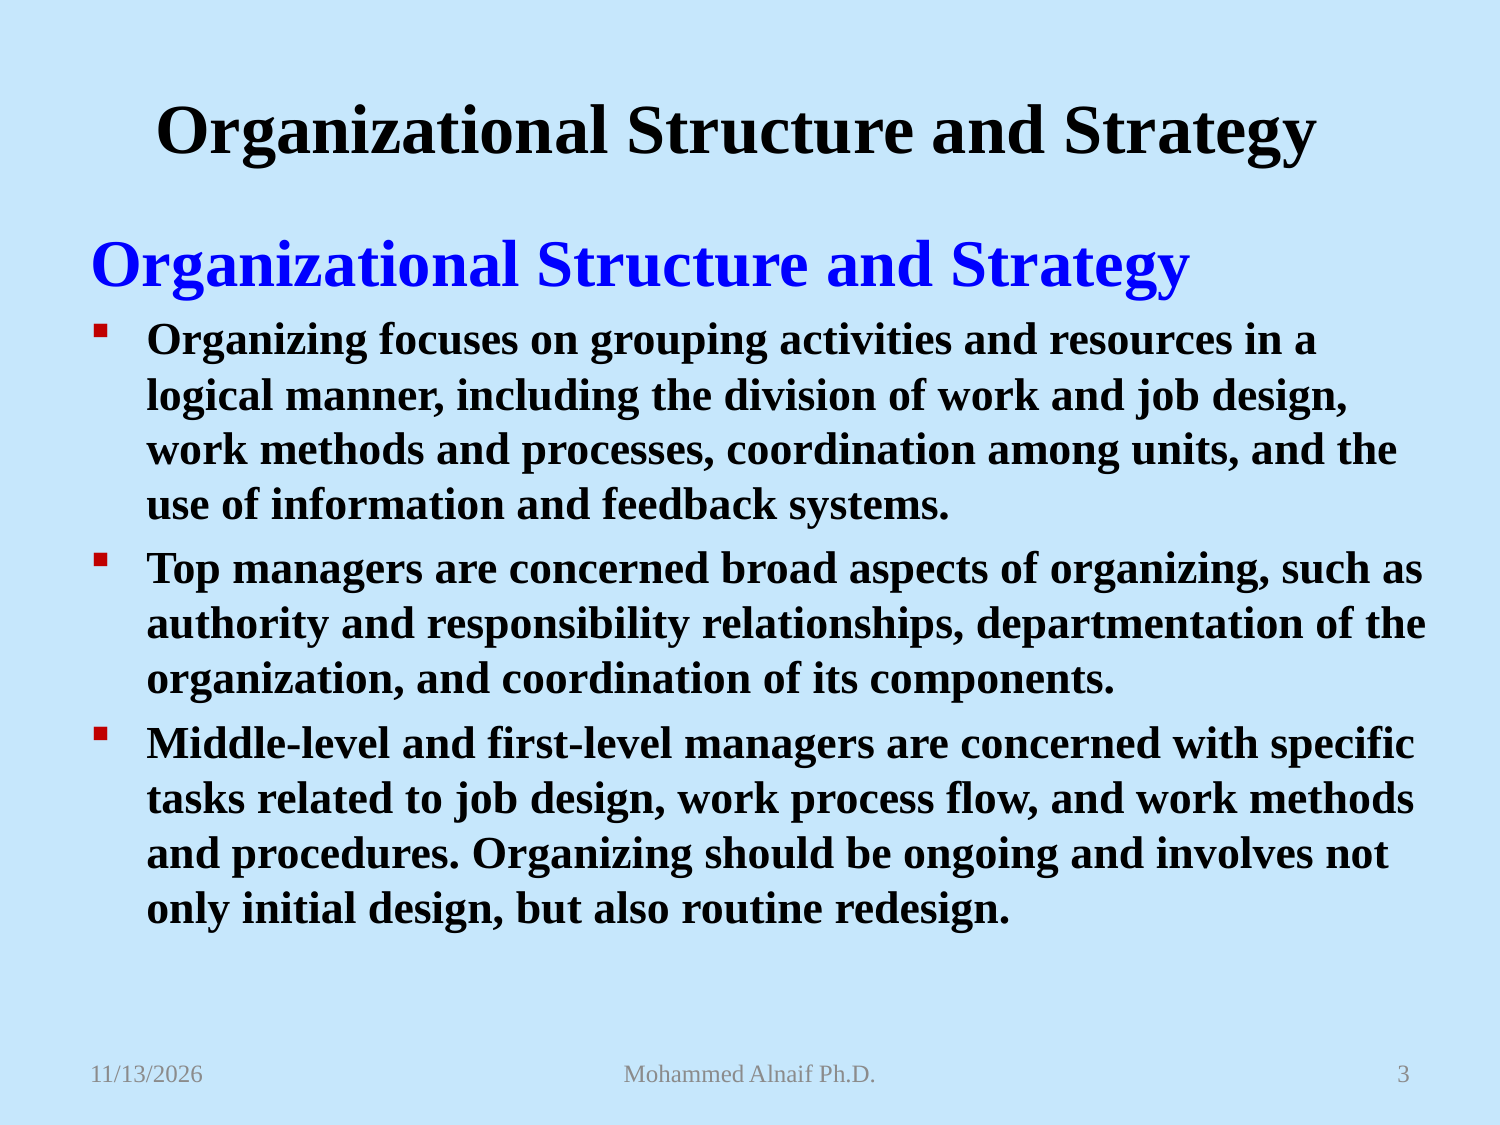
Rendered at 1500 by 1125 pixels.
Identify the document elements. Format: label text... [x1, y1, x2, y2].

slide_number 3 [1074, 1042, 1425, 1103]
title Organizational Structure and Strategy [99, 75, 1375, 175]
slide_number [75, 1042, 425, 1103]
footer Mohammed Alnaif Ph.D. [512, 1042, 988, 1103]
subtitle Organizational Structure and Strategy Organizing focuses on grouping activities and resources in a logical manner, including the division of work and job design, work methods and processes, coordination among units, and the use of information and feedback systems. Top managers are concerned broad aspects of organizing, such as authority and responsibility relationships, departmentation of the organization, and coordination of its components. Middle-level and first-level managers are concerned with specific tasks related to job design, work process flow, and work methods and procedures. Organizing should be ongoing and involves not only initial design, but also routine redesign. [75, 212, 1463, 1038]
